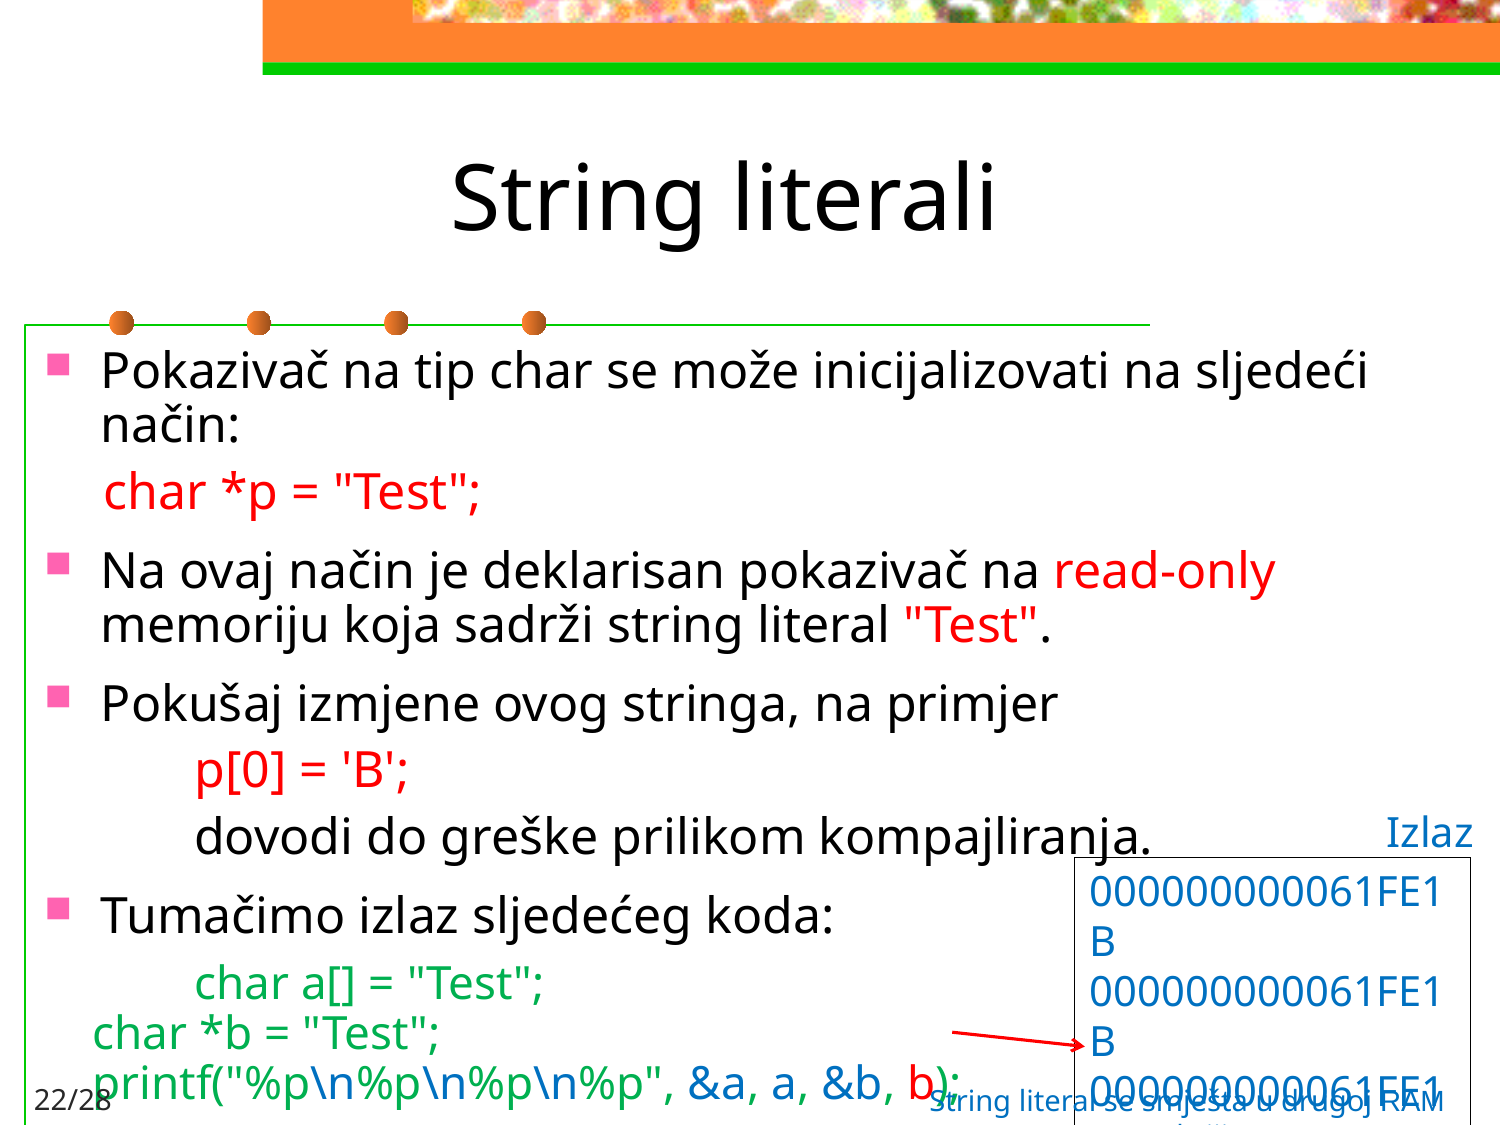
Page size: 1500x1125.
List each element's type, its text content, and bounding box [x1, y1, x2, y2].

text_box 22/28 [1, 1074, 127, 1124]
picture [412, 0, 1500, 23]
text_box 000000000061FE1B 000000000061FE1B 000000000061FE10 0000000000404000 [1074, 857, 1471, 1074]
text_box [951, 1031, 1085, 1047]
text_box String literal se smješta u drugoj RAM sekciji [879, 1074, 1495, 1125]
text_box Izlaz [1371, 798, 1490, 849]
title String literali [87, 99, 1363, 288]
list Pokazivač na tip char se može inicijalizovati na sljedeći način: char *p = "Test"; Na ovaj način je deklarisan pokazivač na read-only memoriju koja sadrži string literal "Test". Pokušaj izmjene ovog stringa, na primjer p[0] = 'B'; dovodi do greške prilikom kompajliranja. Tumačimo izlaz sljedećeg koda: char a[] = "Test"; char *b = "Test"; printf("%p\n%p\n%p\n%p", &a, a, &b, b); [29, 338, 1483, 1125]
